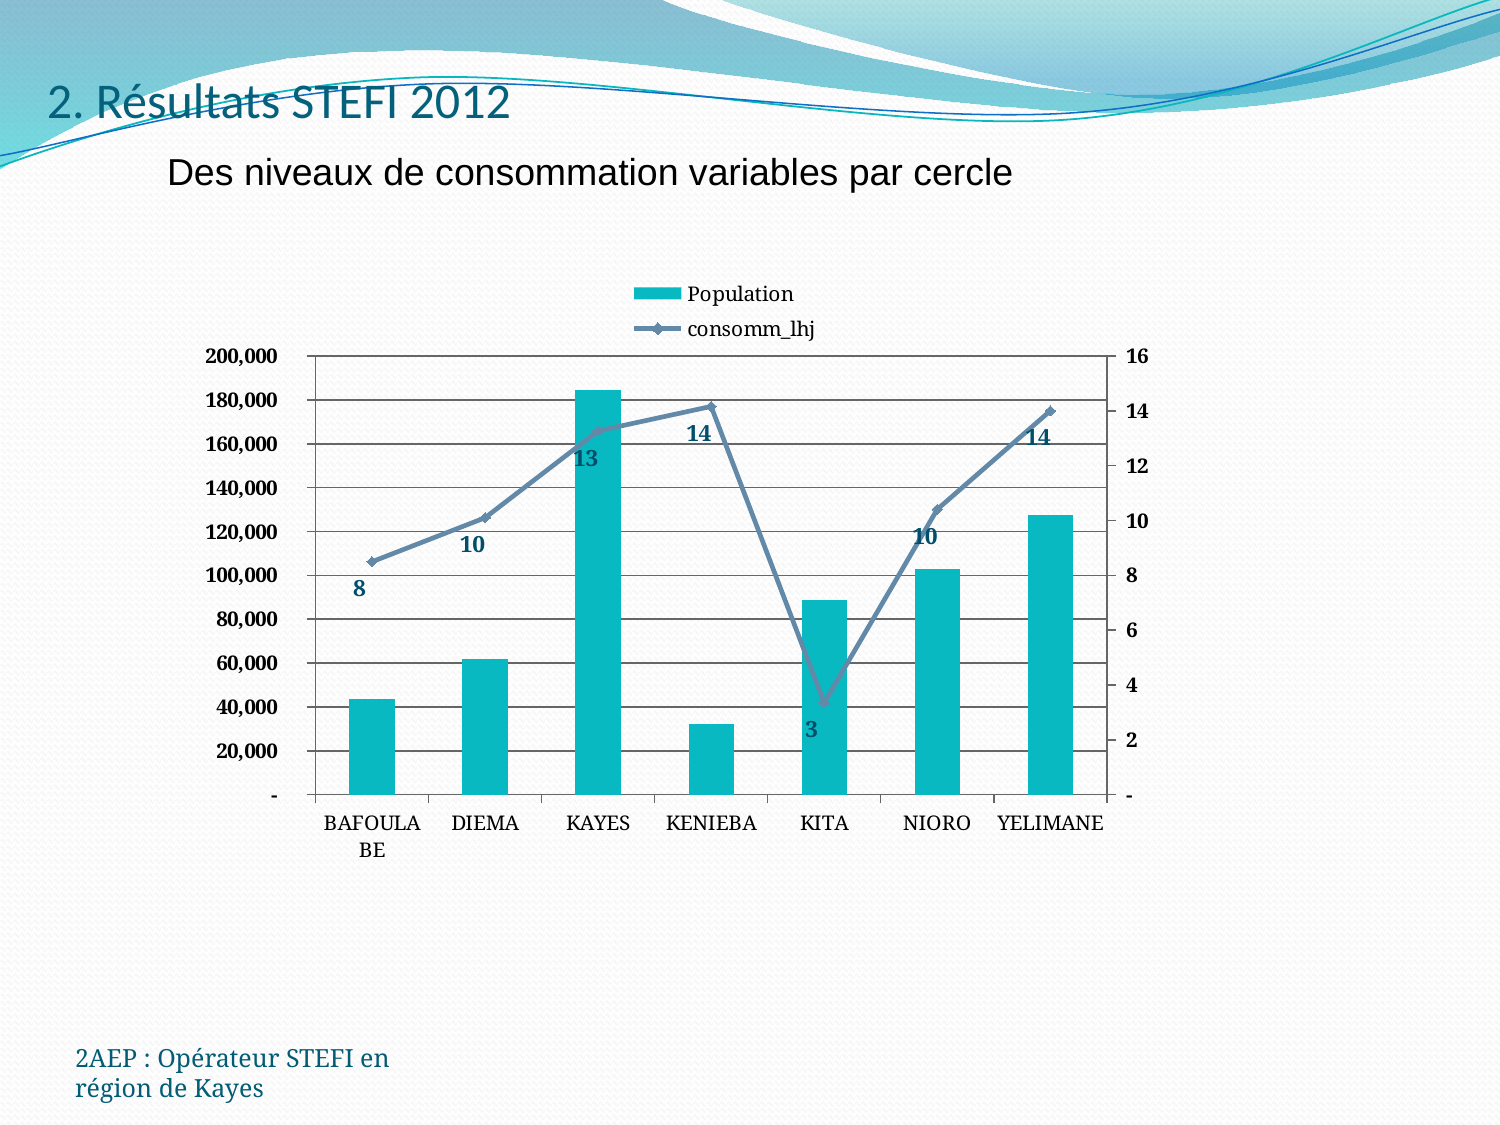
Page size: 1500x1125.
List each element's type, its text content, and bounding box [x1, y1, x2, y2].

text_box Des niveaux de consommation variables par cercle [152, 140, 1079, 201]
slide_number 2AEP : Opérateur STEFI en région de Kayes [75, 1042, 425, 1103]
title 2. Résultats STEFI 2012 [46, 46, 762, 130]
chart [187, 260, 1222, 864]
